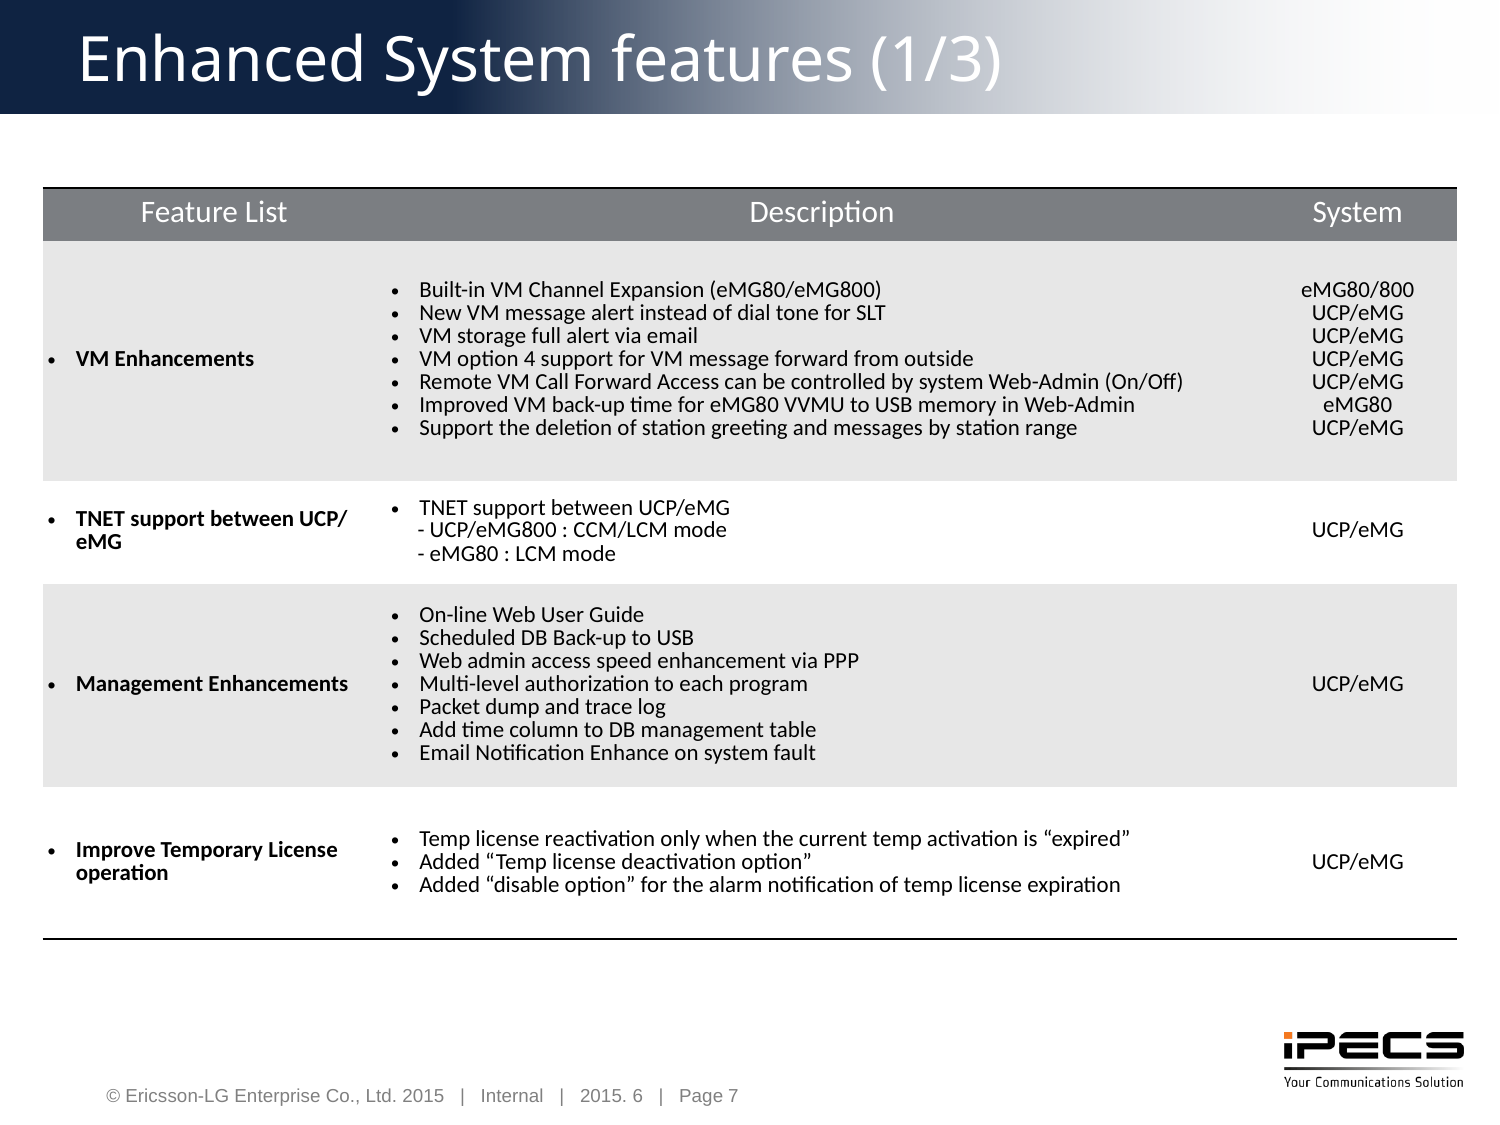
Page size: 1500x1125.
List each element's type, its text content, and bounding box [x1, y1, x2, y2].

table_cell TNET support between UCP/eMG [43, 481, 386, 584]
picture [1284, 1032, 1464, 1087]
table_header System [1258, 189, 1457, 241]
table_cell UCP/eMG [1258, 584, 1457, 787]
table_cell On-line Web User Guide Scheduled DB Back-up to USB Web admin access speed enhancement via PPP Multi-level authorization to each program Packet dump and trace log Add time column to DB management table Email Notification Enhance on system fault [386, 584, 1258, 787]
table_cell Improve Temporary License operation [43, 787, 386, 938]
table_cell Temp license reactivation only when the current temp activation is “expired” Added “Temp license deactivation option” Added “disable option” for the alarm notification of temp license expiration [386, 787, 1258, 938]
list Enhanced System features (1/3) [0, 0, 1500, 114]
table_cell Management Enhancements [43, 584, 386, 787]
table_header Description [386, 189, 1258, 241]
table_cell UCP/eMG [1258, 481, 1457, 584]
table_cell VM Enhancements [43, 241, 386, 481]
table_cell UCP/eMG [1258, 787, 1457, 938]
table_cell eMG80/800 UCP/eMG UCP/eMG UCP/eMG UCP/eMG eMG80 UCP/eMG [1258, 241, 1457, 481]
table_header Feature List [43, 189, 386, 241]
table_cell TNET support between UCP/eMG - UCP/eMG800 : CCM/LCM mode - eMG80 : LCM mode [386, 481, 1258, 584]
table_cell Built-in VM Channel Expansion (eMG80/eMG800) New VM message alert instead of dial tone for SLT VM storage full alert via email VM option 4 support for VM message forward from outside Remote VM Call Forward Access can be controlled by system Web-Admin (On/Off) Improved VM back-up time for eMG80 VVMU to USB memory in Web-Admin Support the deletion of station greeting and messages by station range [386, 241, 1258, 481]
